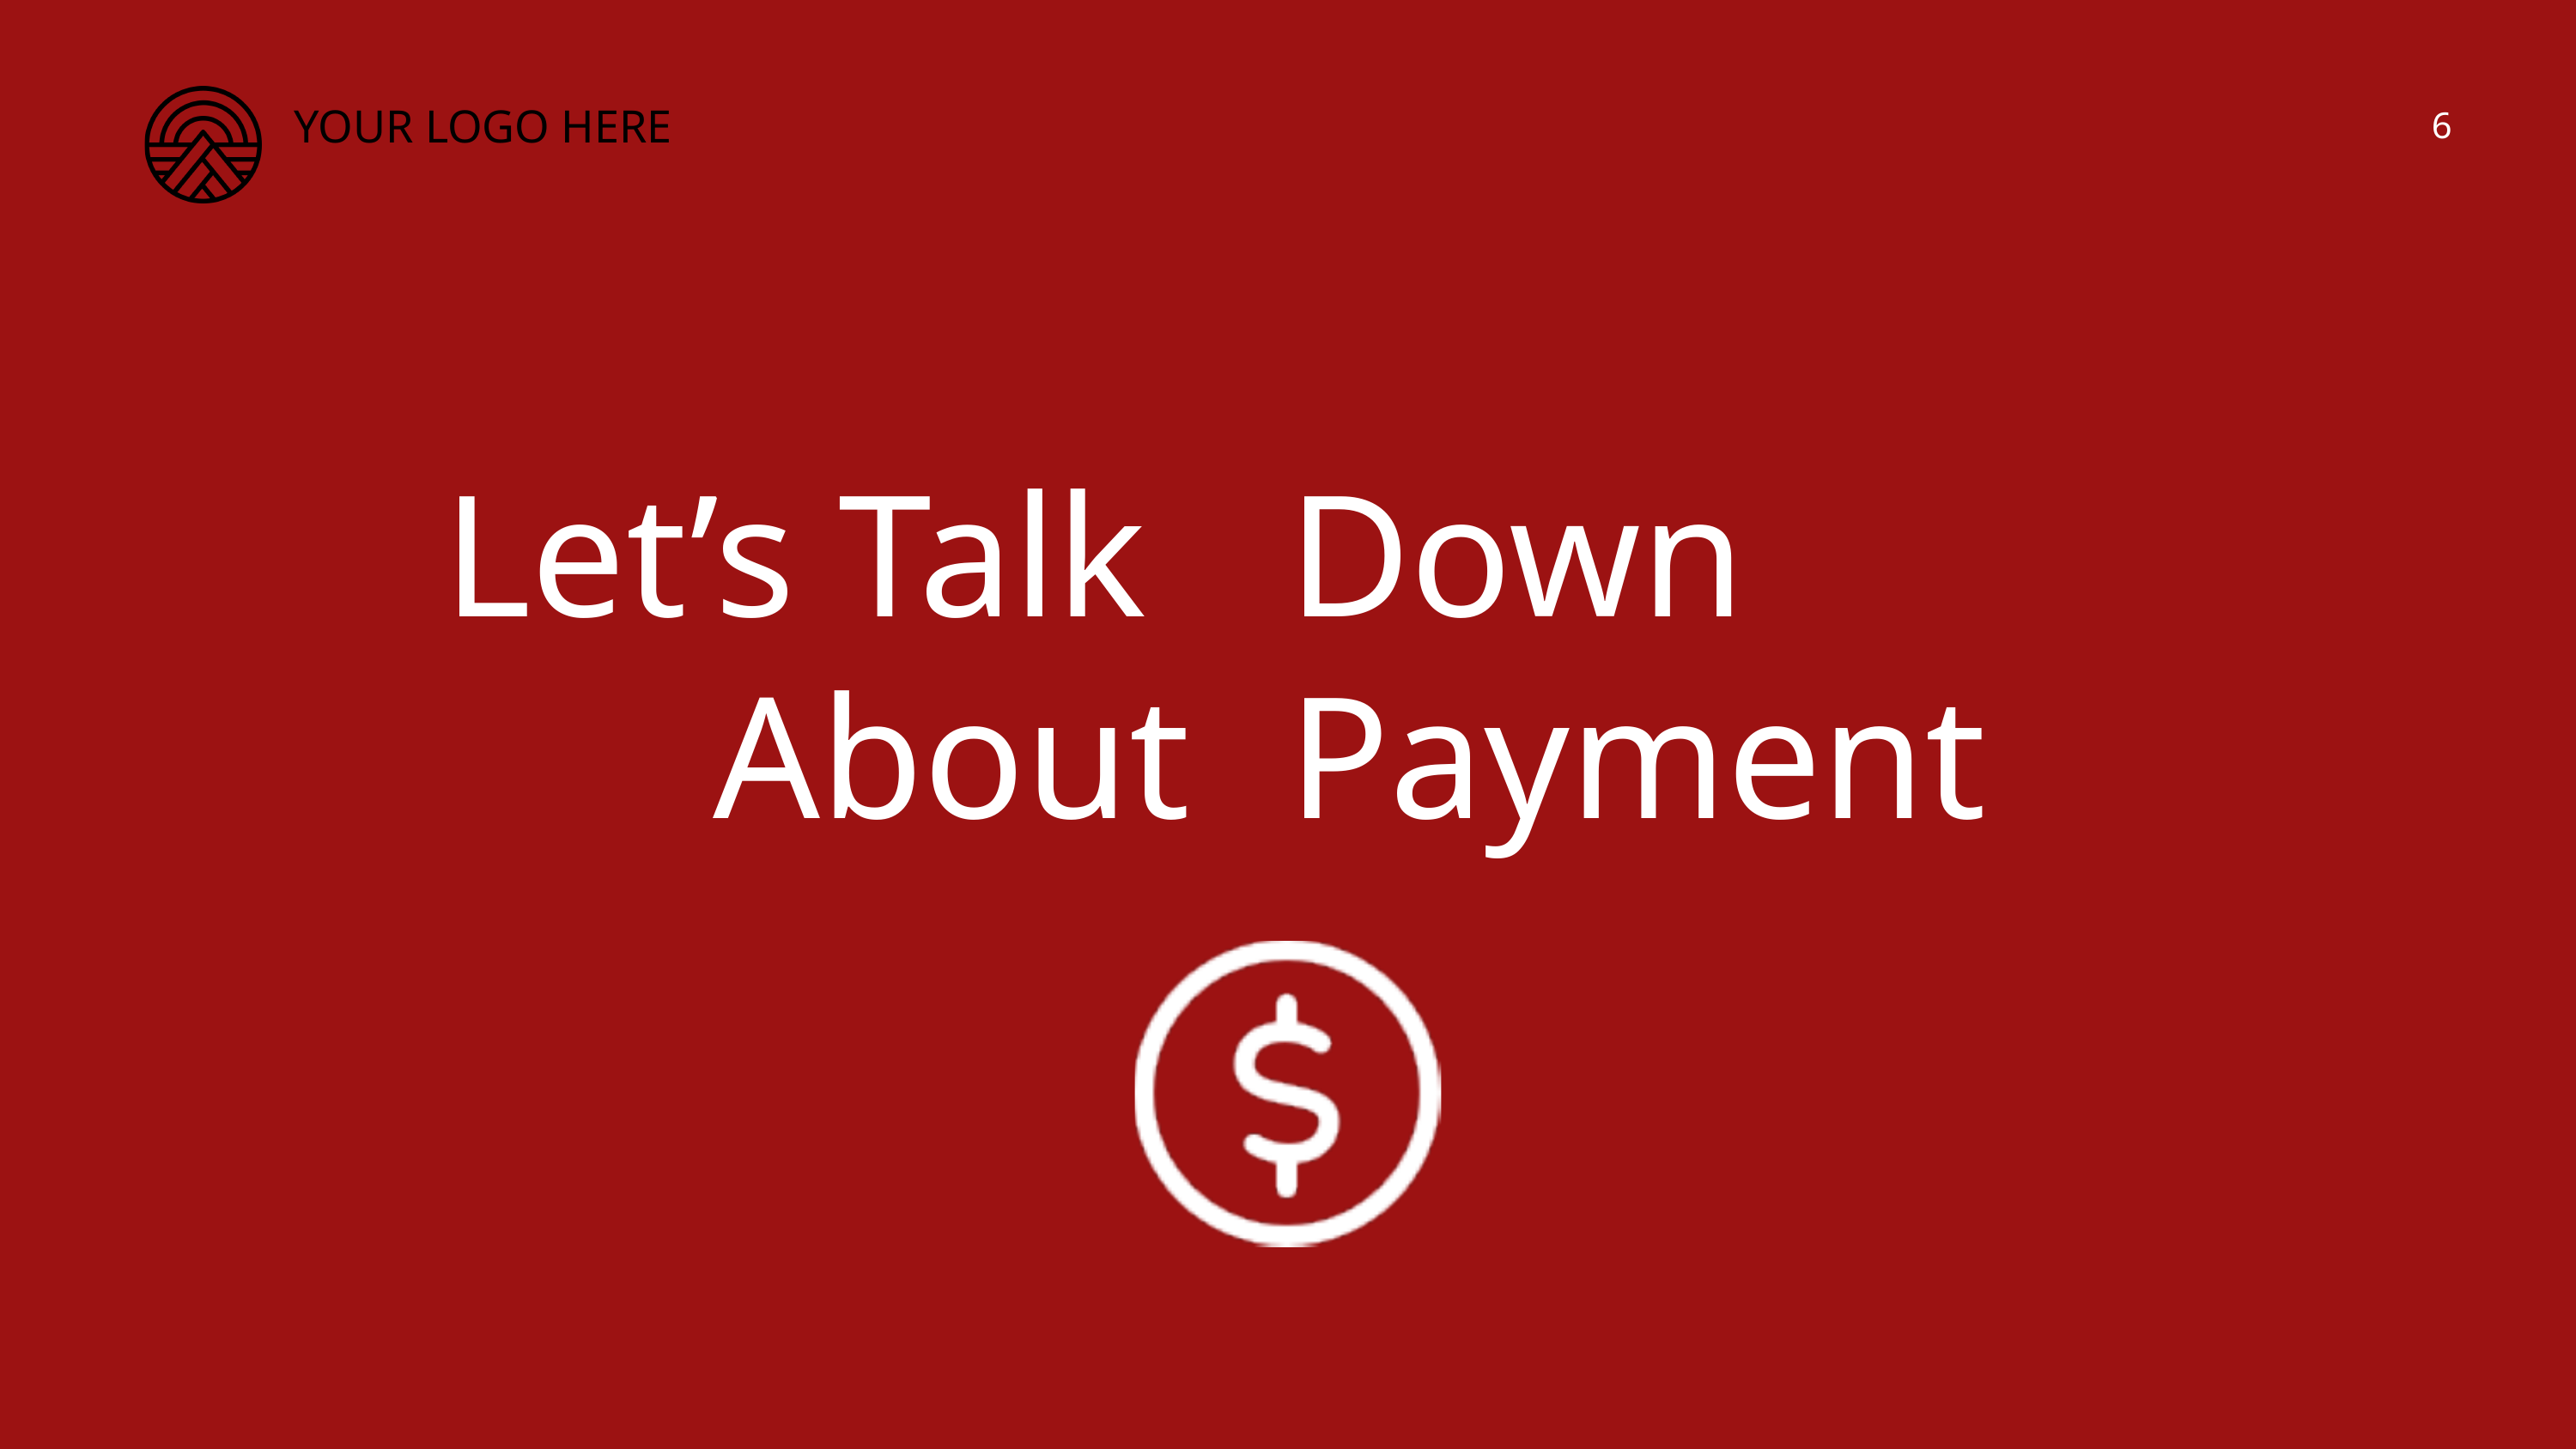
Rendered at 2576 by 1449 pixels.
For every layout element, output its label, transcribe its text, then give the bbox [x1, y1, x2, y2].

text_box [144, 86, 777, 203]
text_box [1134, 941, 1442, 1247]
text_box 6 [2431, 95, 2452, 146]
text_box Let’s Talk About [362, 448, 1191, 852]
text_box Down Payment [1287, 448, 2383, 852]
